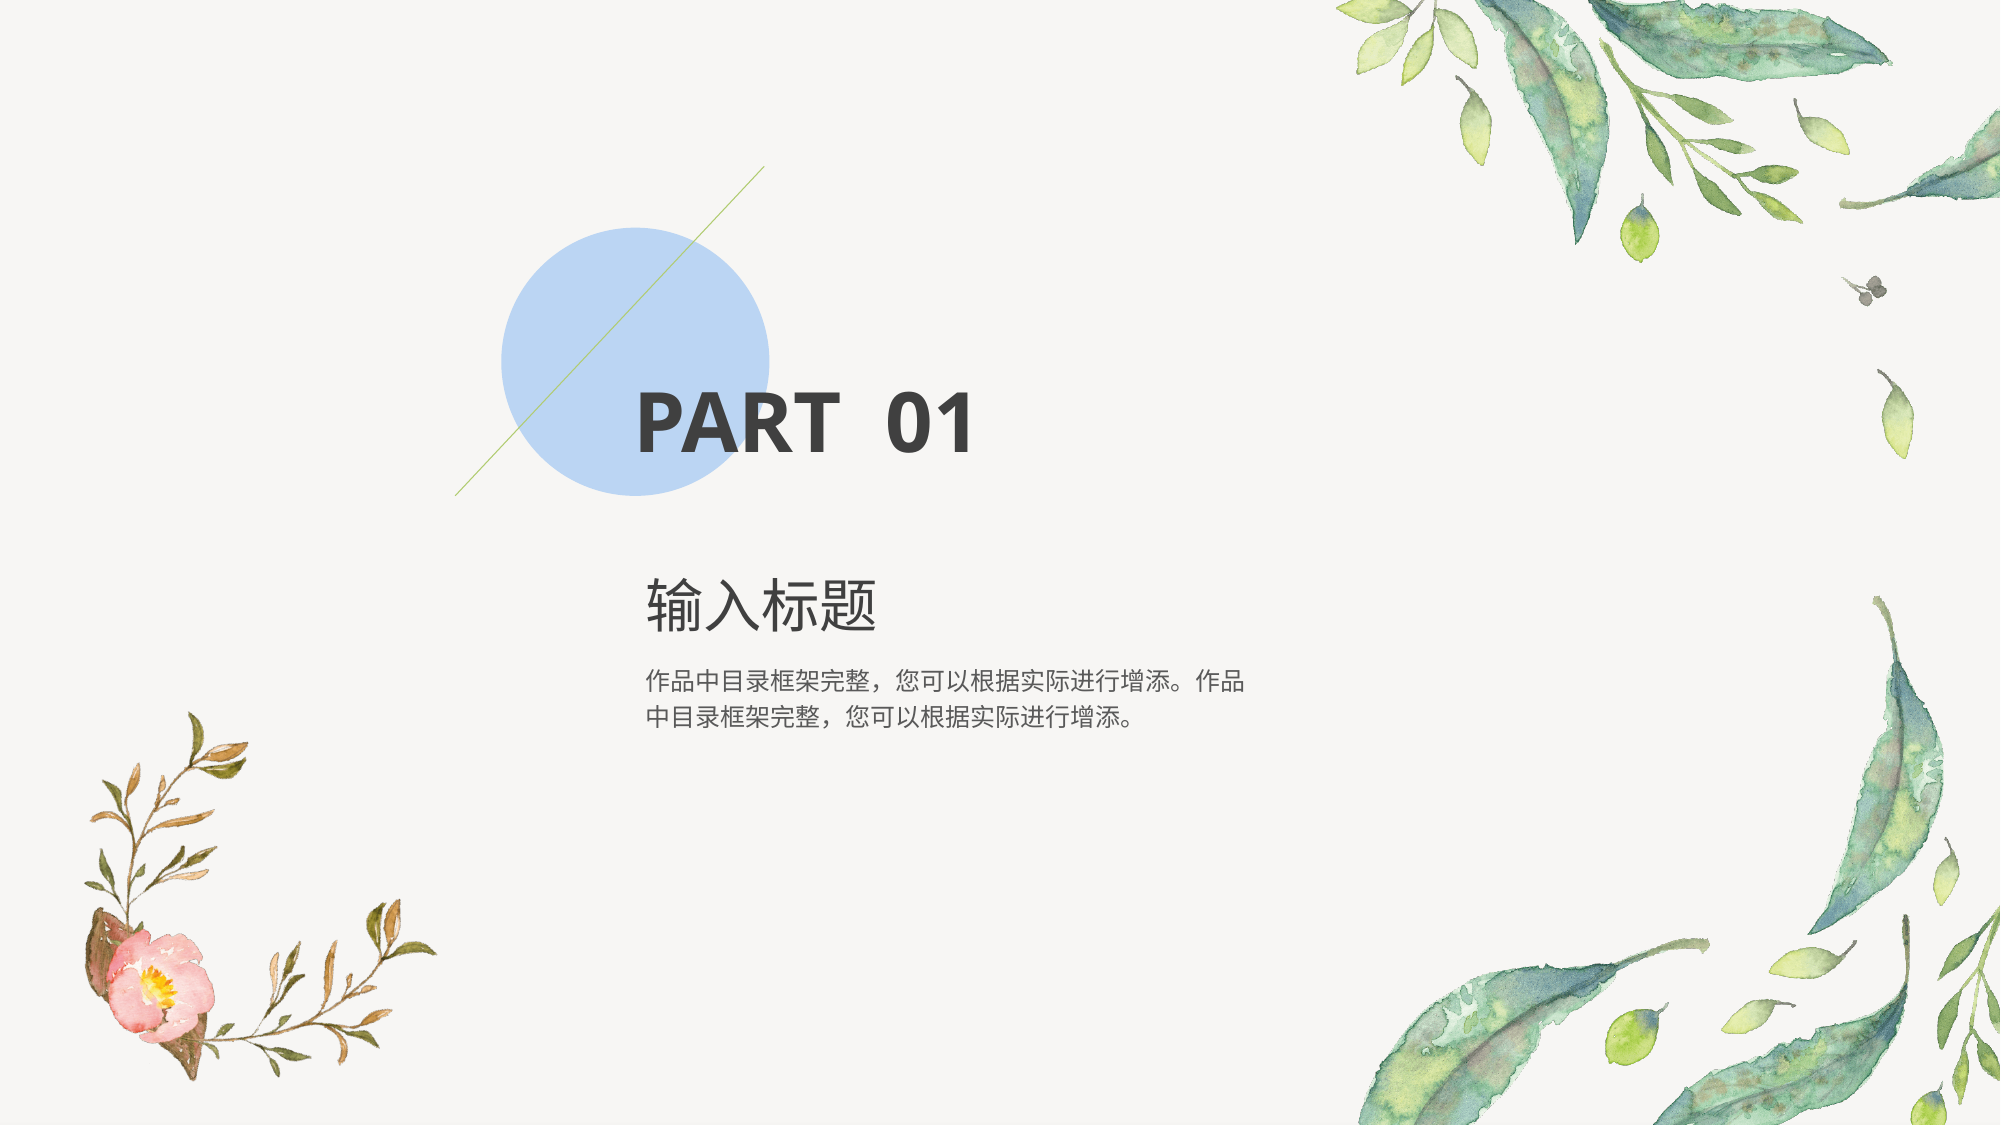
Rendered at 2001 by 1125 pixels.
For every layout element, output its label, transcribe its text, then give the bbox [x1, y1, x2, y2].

text_box PART 01 [765, 361, 1019, 477]
picture [0, 0, 2001, 1125]
text_box 作品中目录框架完整，您可以根据实际进行增添。作品中目录框架完整，您可以根据实际进行增添。 [645, 659, 1191, 768]
text_box [765, 323, 771, 361]
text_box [455, 166, 765, 496]
text_box 输入标题 [630, 561, 1191, 646]
